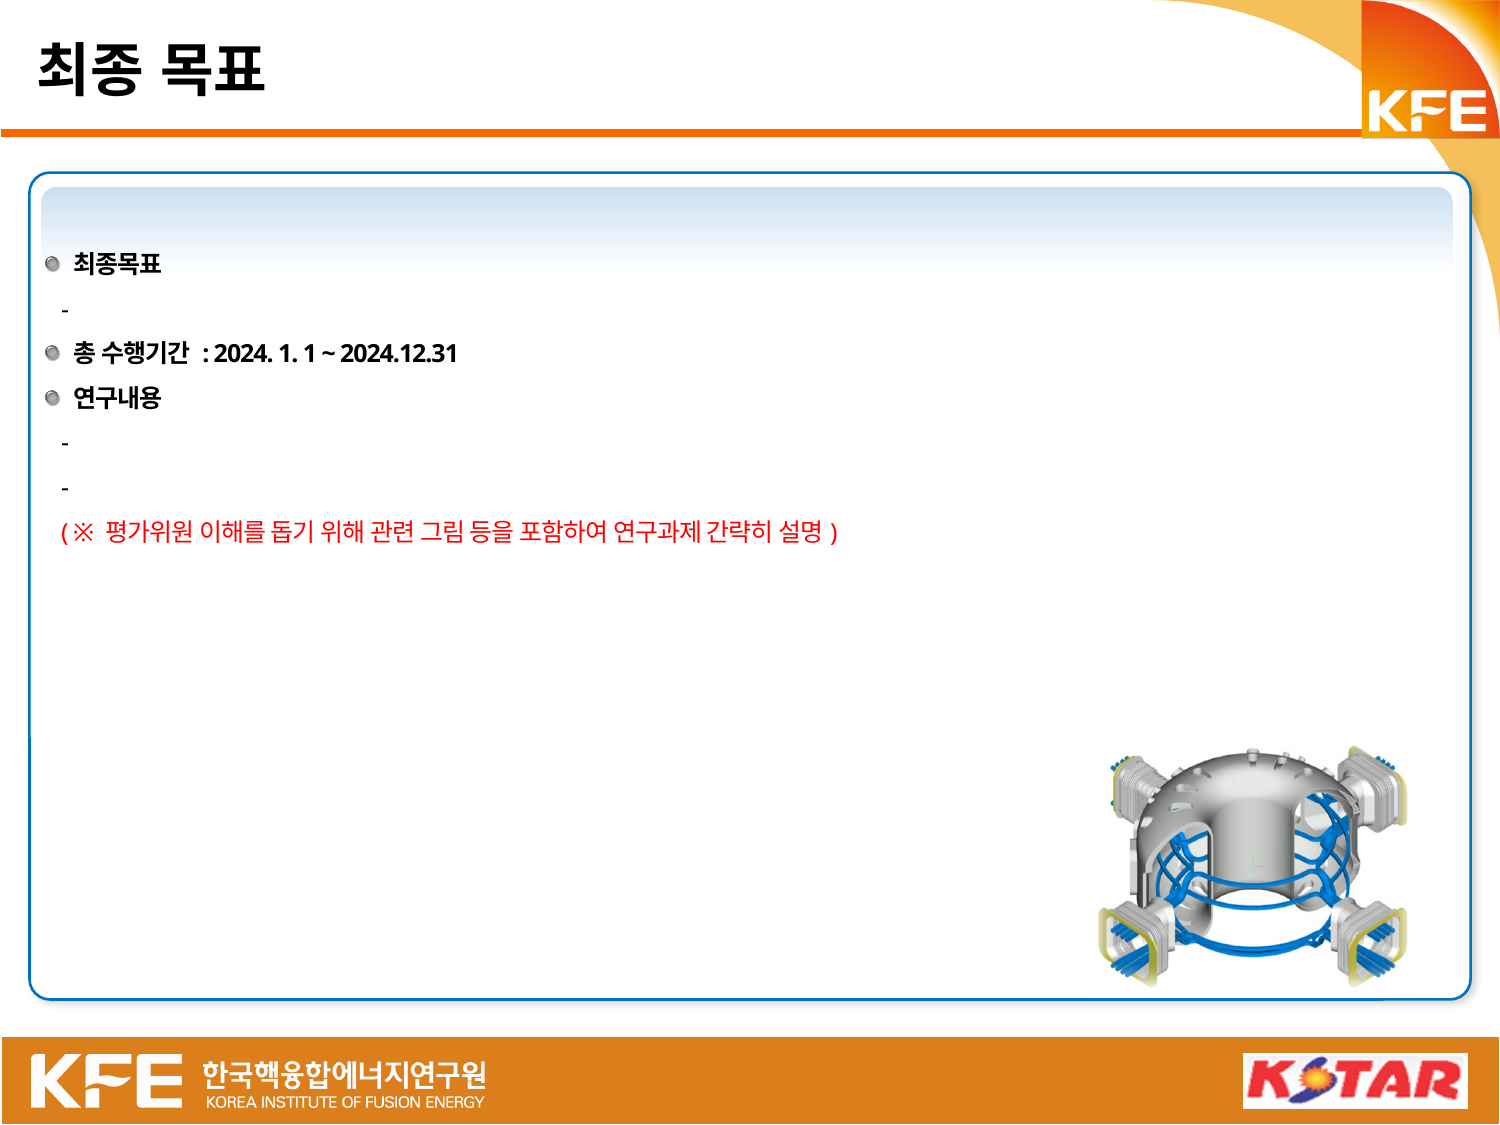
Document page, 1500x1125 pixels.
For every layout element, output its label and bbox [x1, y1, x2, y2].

picture [1082, 727, 1422, 999]
picture [1359, 0, 1500, 140]
text_box [29, 172, 1471, 1000]
picture [1242, 1053, 1469, 1109]
